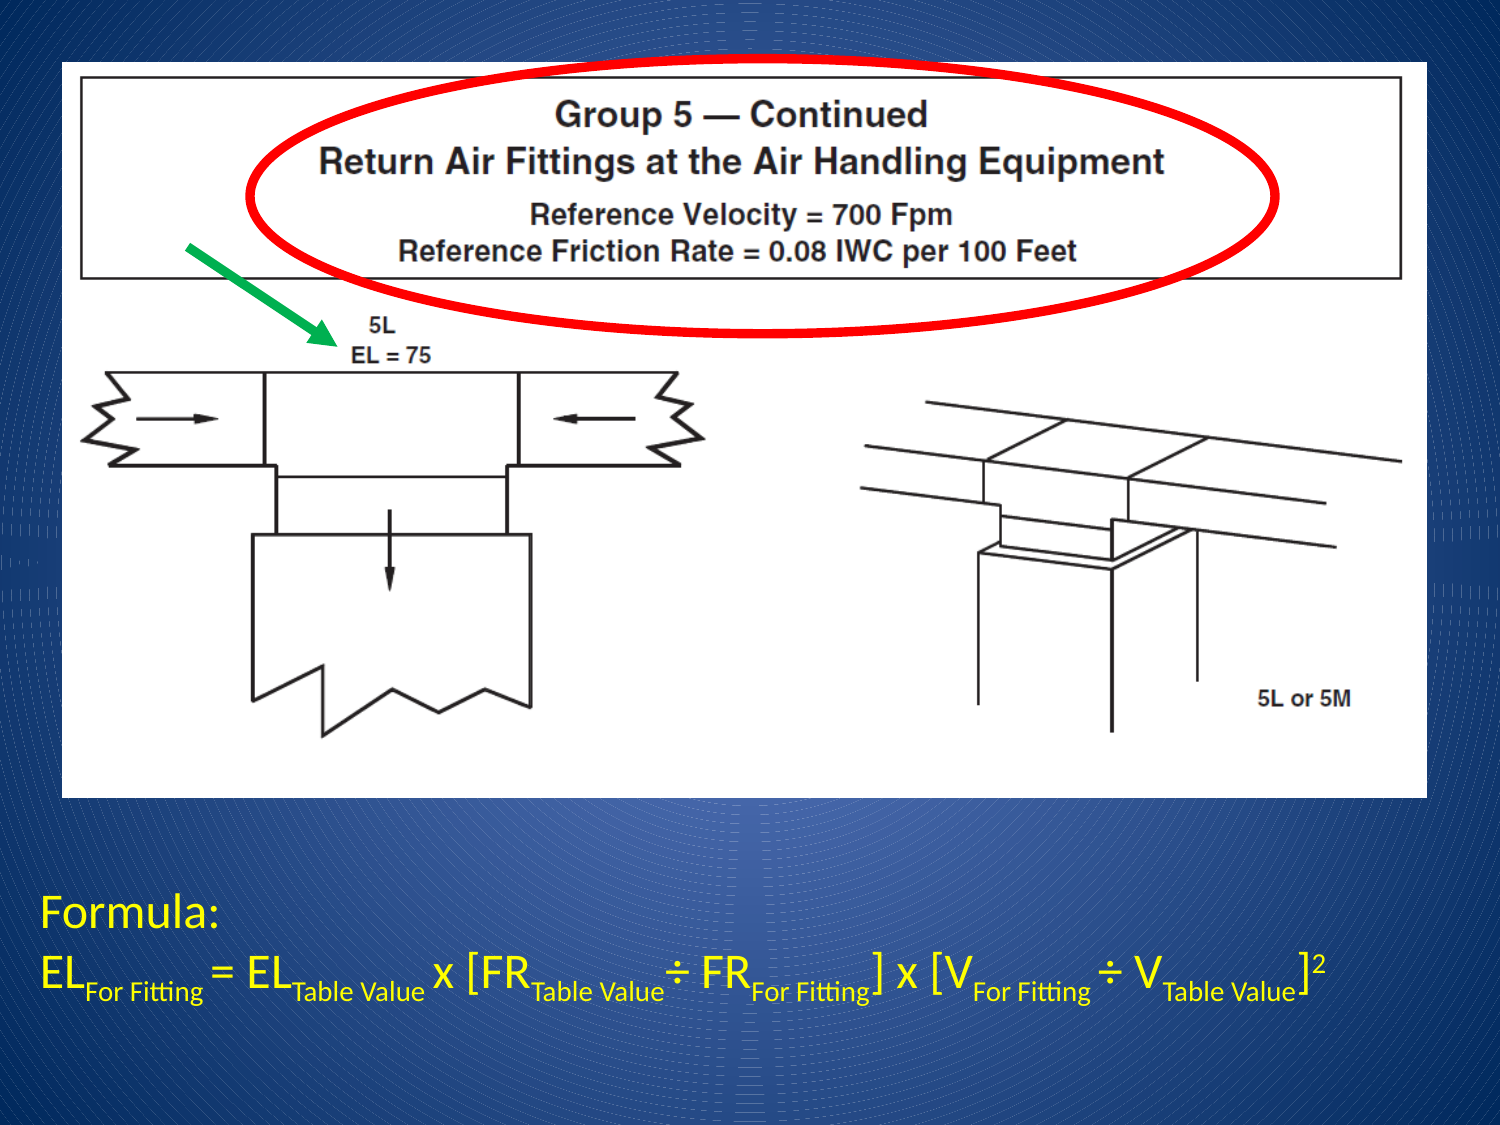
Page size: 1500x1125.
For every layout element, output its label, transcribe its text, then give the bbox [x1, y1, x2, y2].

picture [62, 62, 1428, 798]
text_box [648, 56, 877, 60]
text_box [187, 246, 338, 347]
text_box Formula: ELFor Fitting = ELTable Value x [FRTable Value÷ FRFor Fitting] x [VFor Fitting ÷ VTable Value]2 [24, 871, 1475, 1015]
